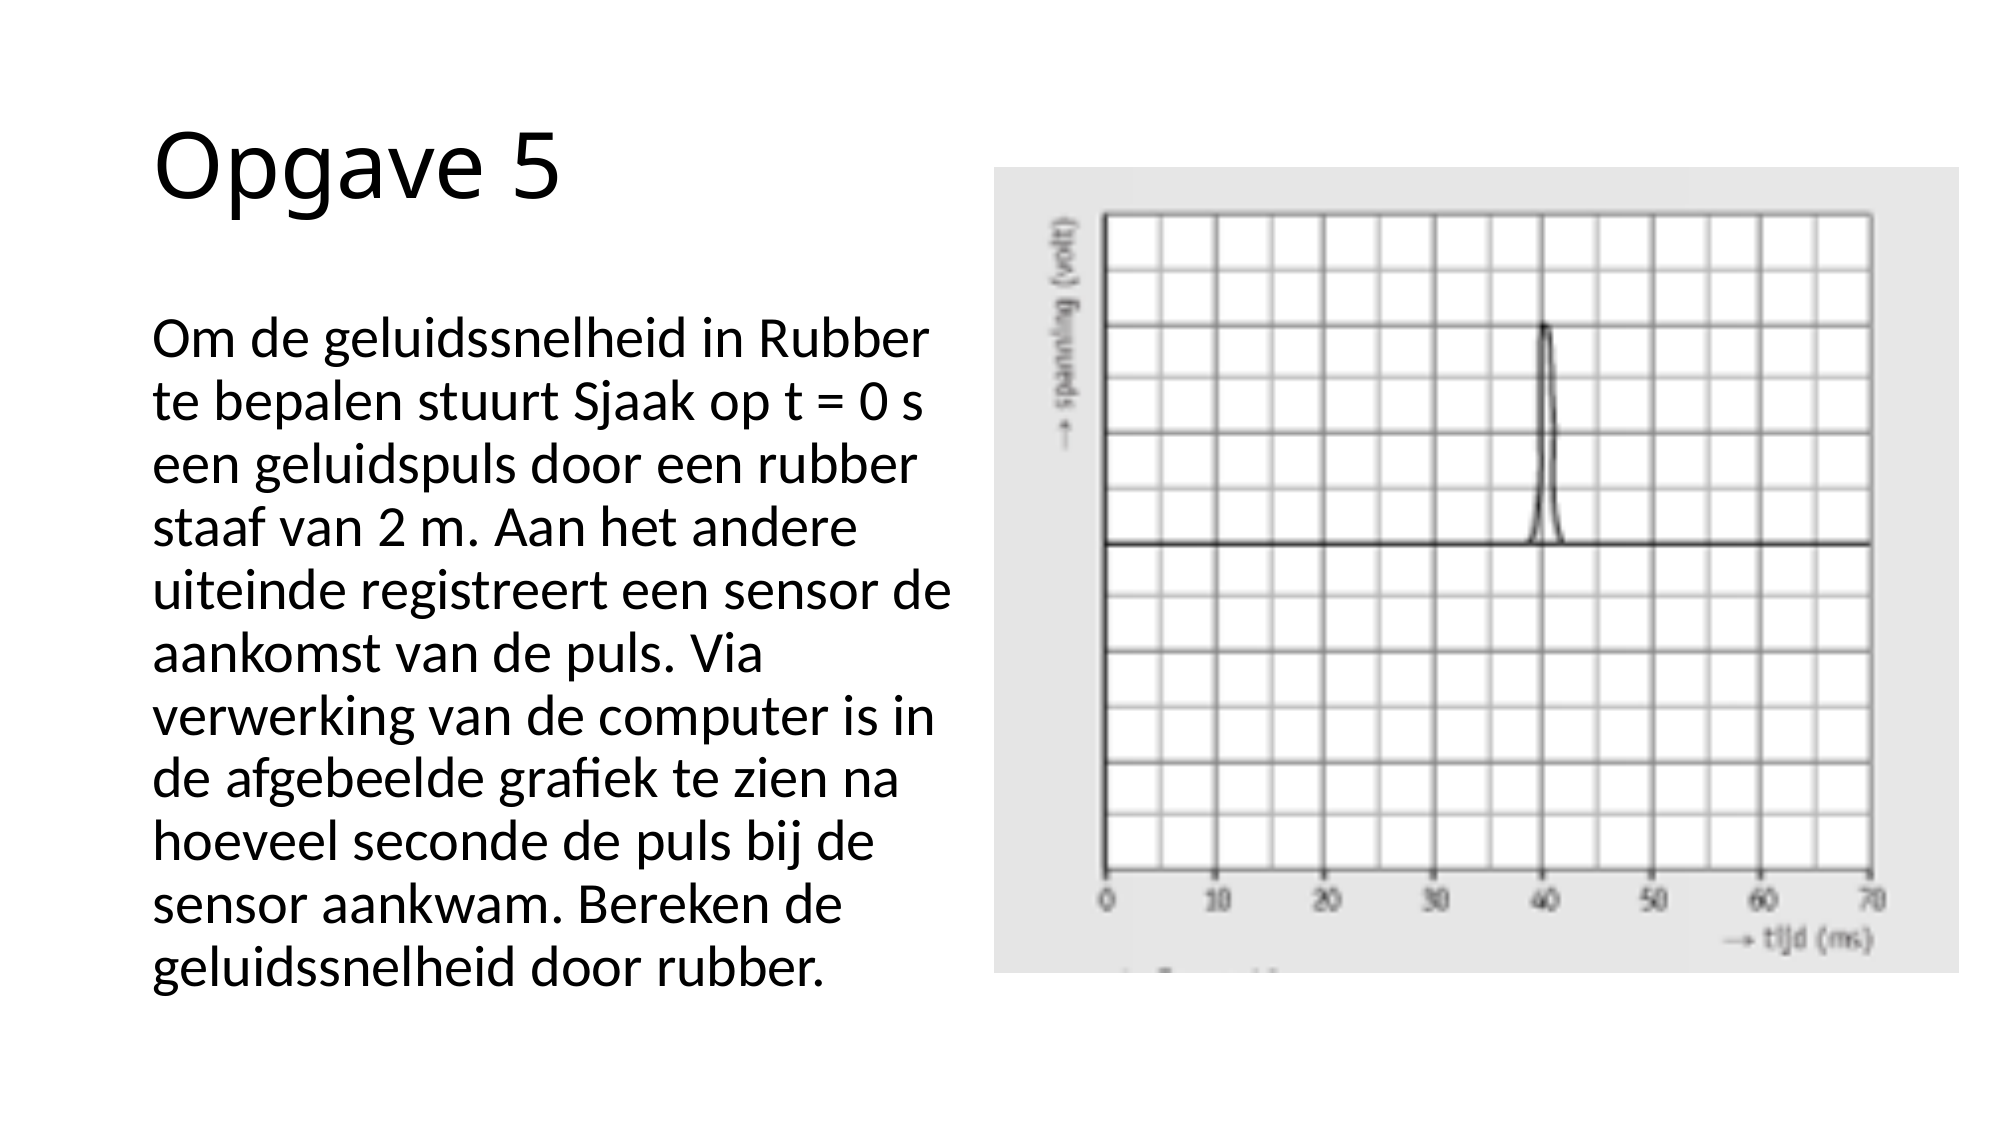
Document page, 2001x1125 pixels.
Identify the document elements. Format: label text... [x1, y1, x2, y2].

picture [994, 167, 1959, 973]
list Om de geluidssnelheid in Rubber te bepalen stuurt Sjaak op t = 0 s een geluidspuls door een rubber staaf van 2 m. Aan het andere uiteinde registreert een sensor de aankomst van de puls. Via verwerking van de computer is in de afgebeelde grafiek te zien na hoeveel seconde de puls bij de sensor aankwam. Bereken de geluidssnelheid door rubber. [137, 299, 982, 1014]
title Opgave 5 [137, 59, 1863, 278]
